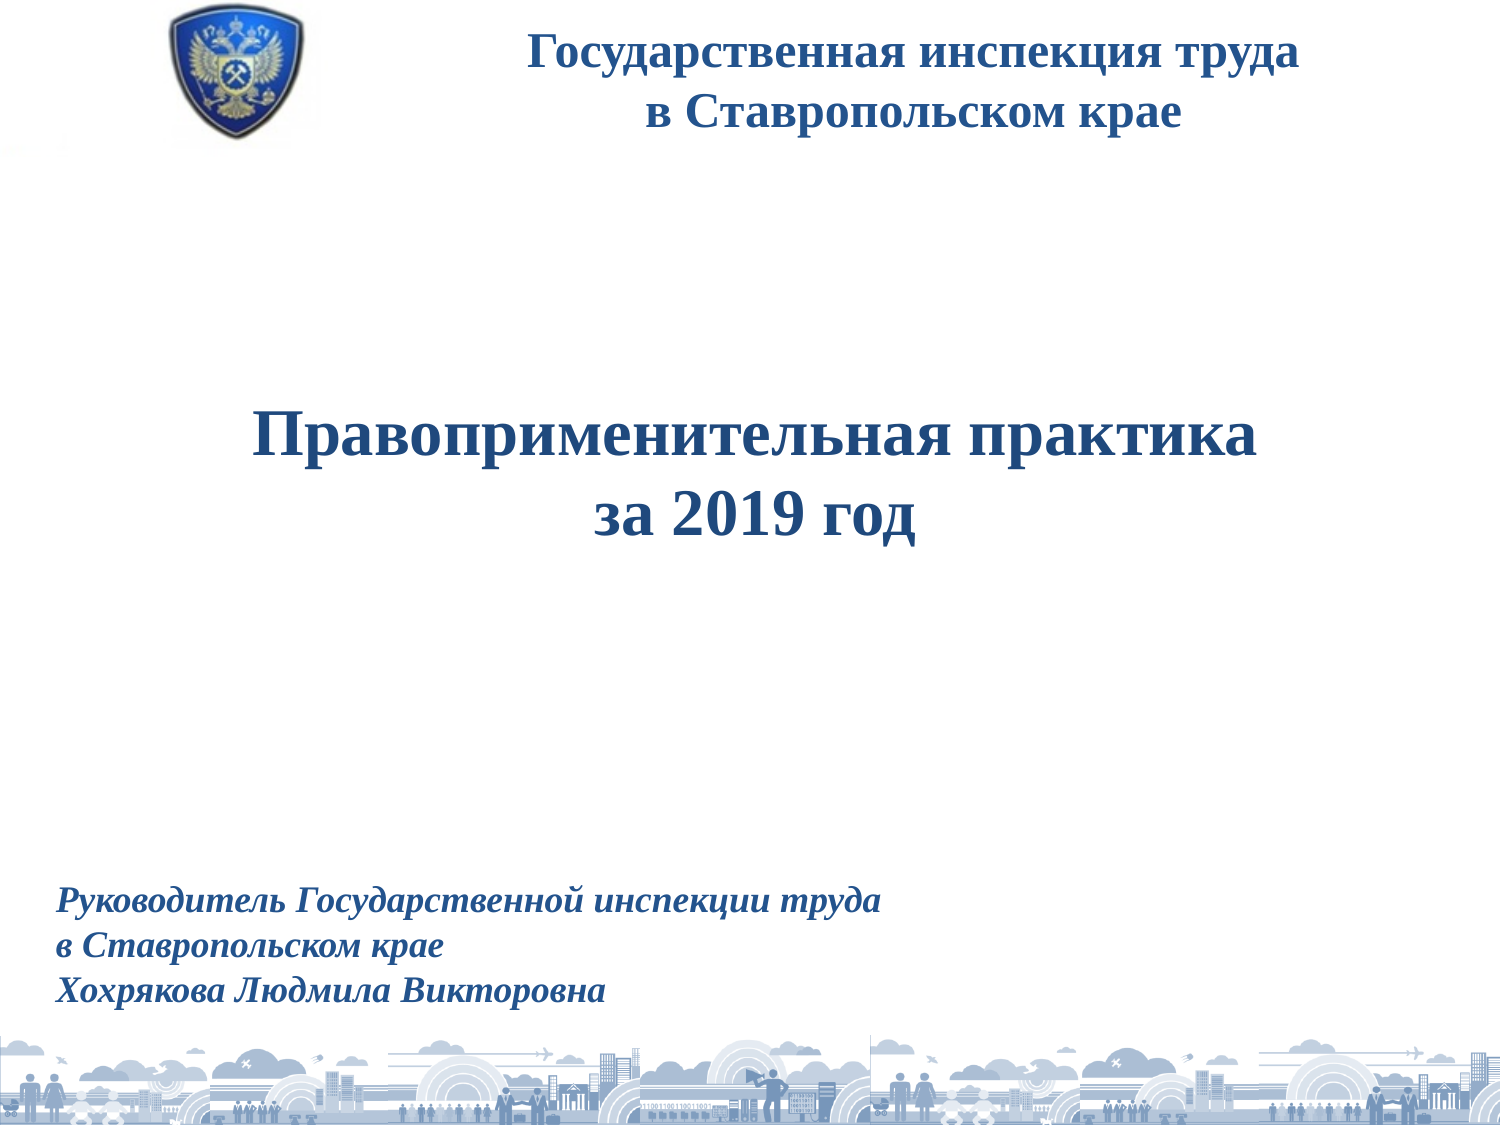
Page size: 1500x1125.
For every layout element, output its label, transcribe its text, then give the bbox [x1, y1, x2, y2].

title Правоприменительная практика за 2019 год [40, 314, 1471, 704]
text_box Государственная инспекция труда в Ставропольском крае [477, 10, 1500, 145]
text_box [0, 1035, 1500, 1125]
picture [0, 0, 473, 157]
text_box Руководитель Государственной инспекции труда в Ставропольском крае Хохрякова Людмила Викторовна [41, 822, 1436, 1018]
